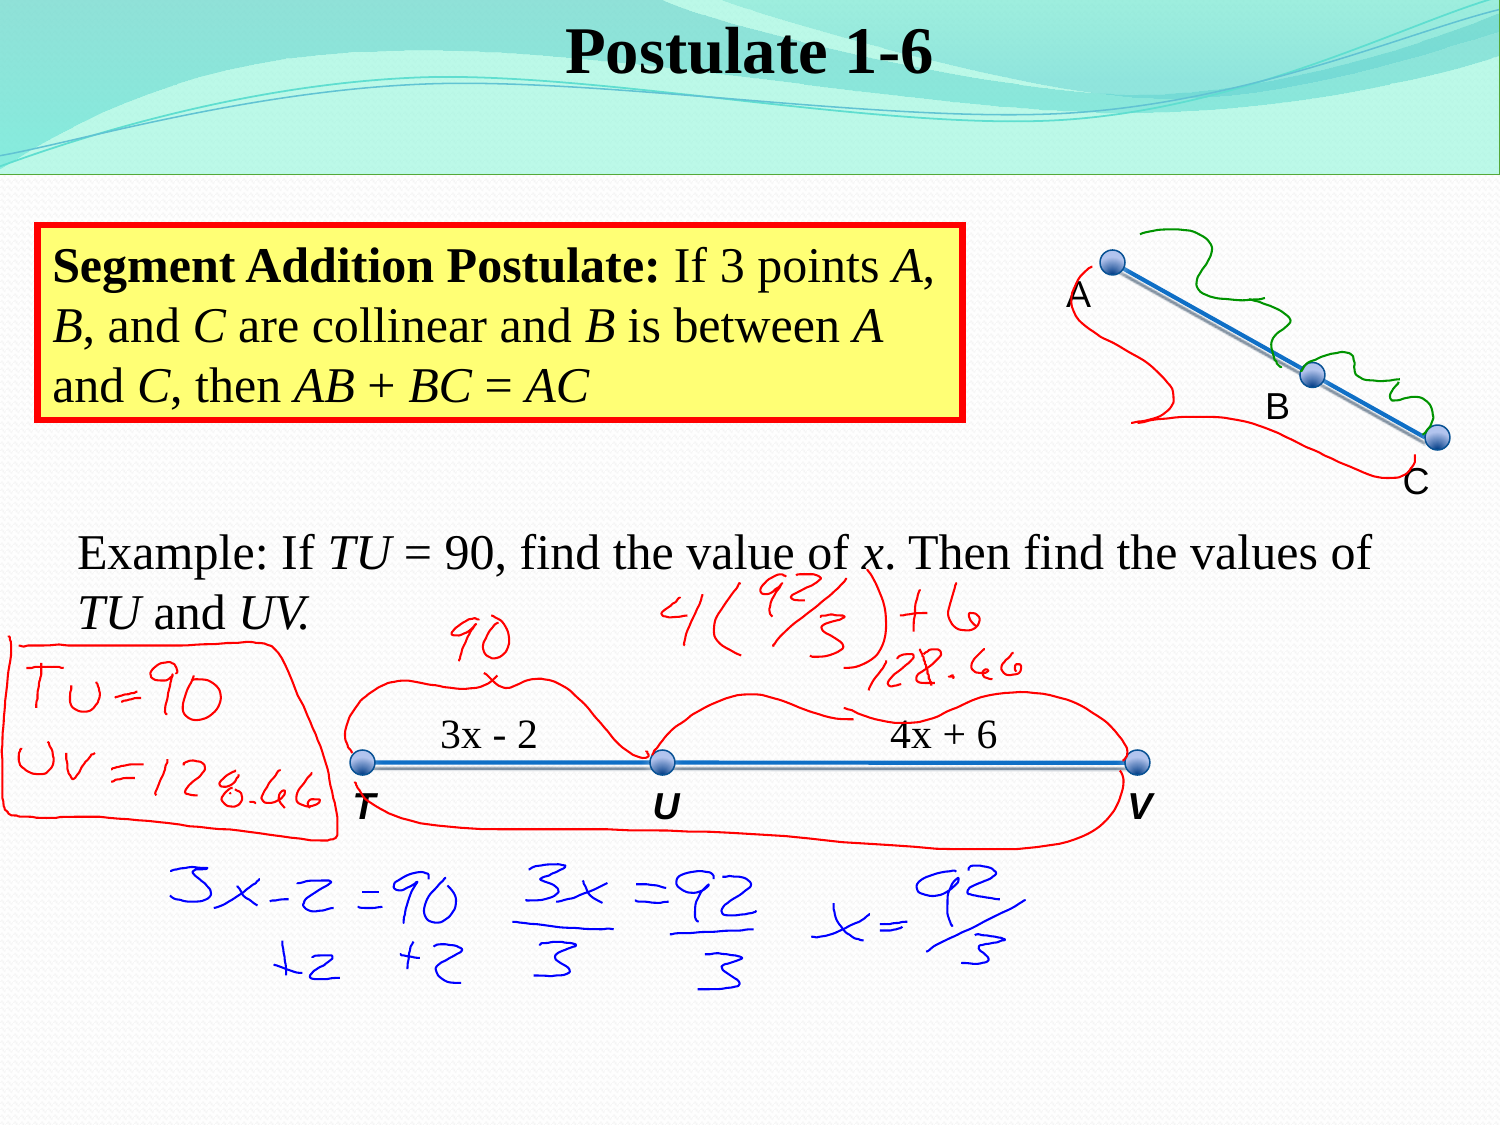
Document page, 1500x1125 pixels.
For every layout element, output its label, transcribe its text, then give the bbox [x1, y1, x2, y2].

text_box Segment Addition Postulate: If 3 points A, B, and C are collinear and B is between A and C, then AB + BC = AC [37, 224, 963, 228]
text_box Postulate 1-6 [0, 0, 1500, 175]
text_box [1441, 424, 1451, 449]
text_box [1, 229, 1434, 990]
text_box C [1441, 449, 1445, 510]
